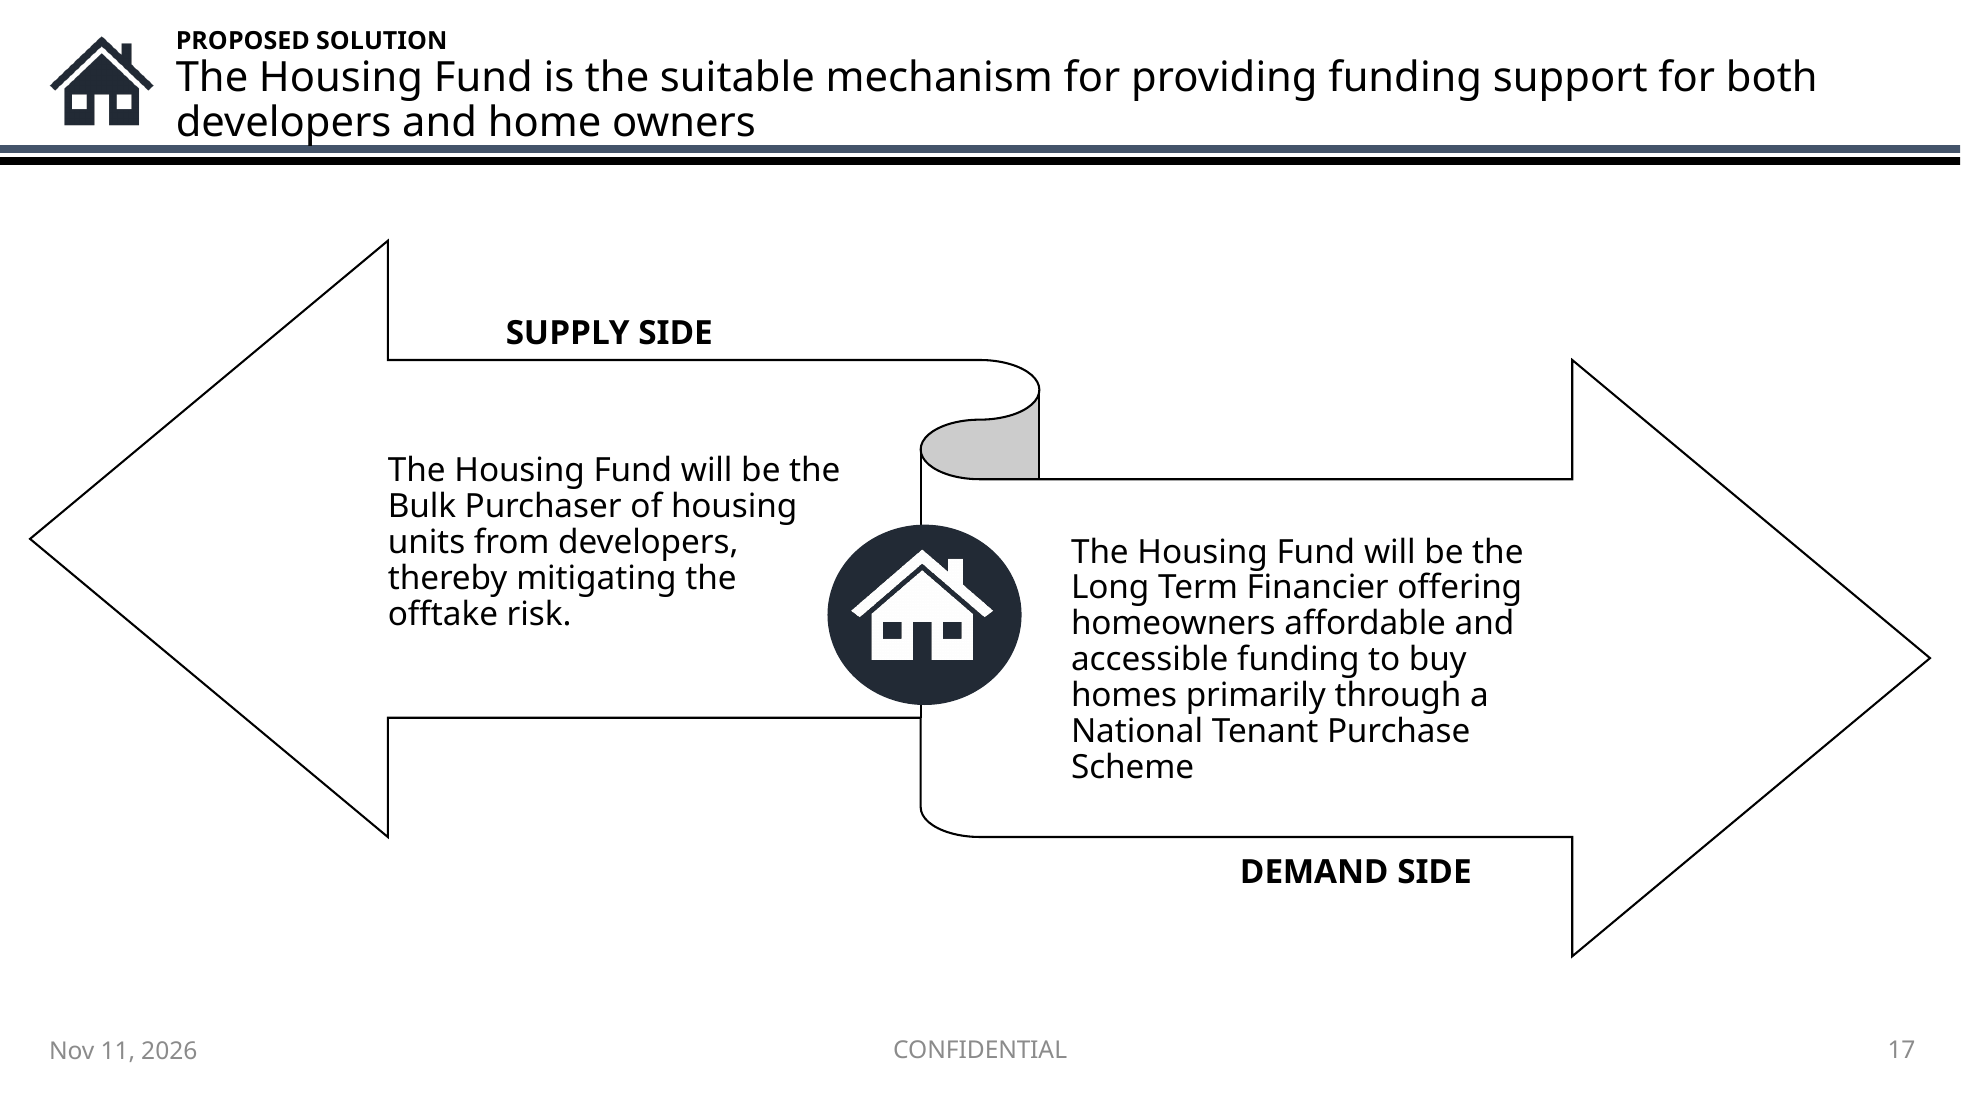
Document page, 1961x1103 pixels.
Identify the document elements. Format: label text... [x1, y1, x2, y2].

slide_number 17 [1489, 1021, 1931, 1081]
slide_number Jan-19 [34, 1022, 476, 1081]
picture [42, 21, 161, 140]
list PROPOSED SOLUTION [160, 20, 1931, 54]
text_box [30, 240, 1931, 957]
title The Housing Fund is the suitable mechanism for providing funding support for both developers and home owners [160, 57, 1931, 144]
footer CONFIDENTIAL [649, 1021, 1311, 1081]
